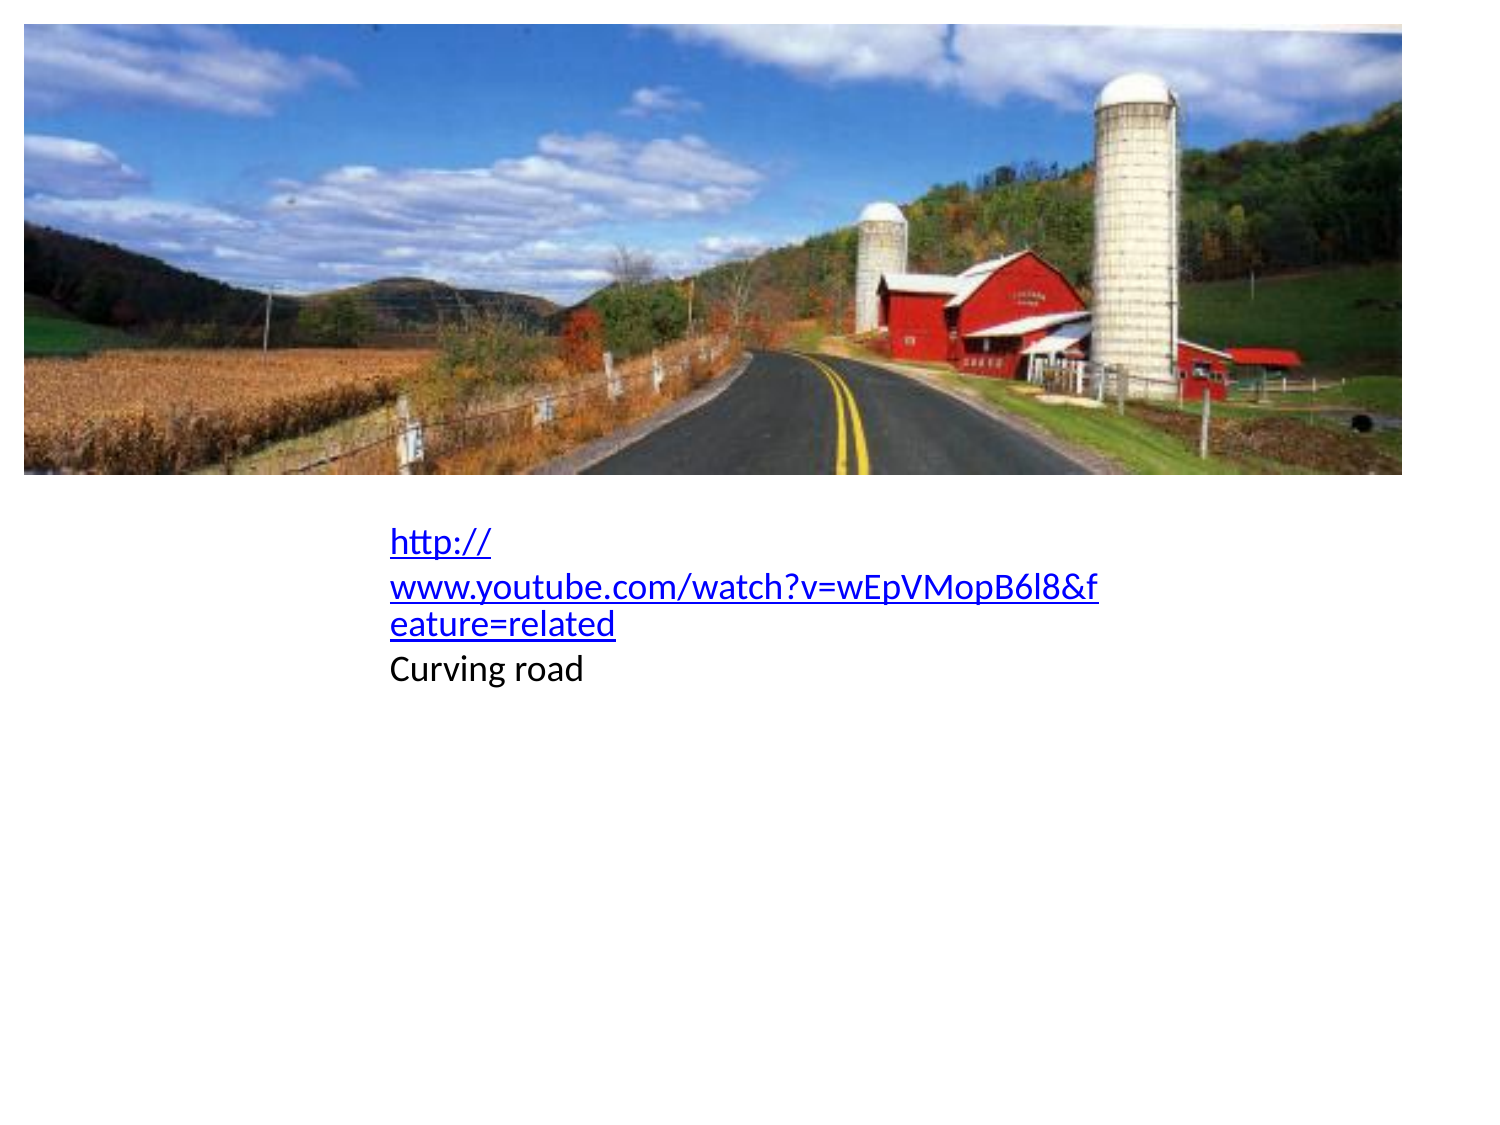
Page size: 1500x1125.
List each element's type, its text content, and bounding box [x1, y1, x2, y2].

text_box http://www.youtube.com/watch?v=wEpVMopB6l8&feature=related Curving road [374, 509, 1125, 660]
picture [24, 24, 1402, 476]
